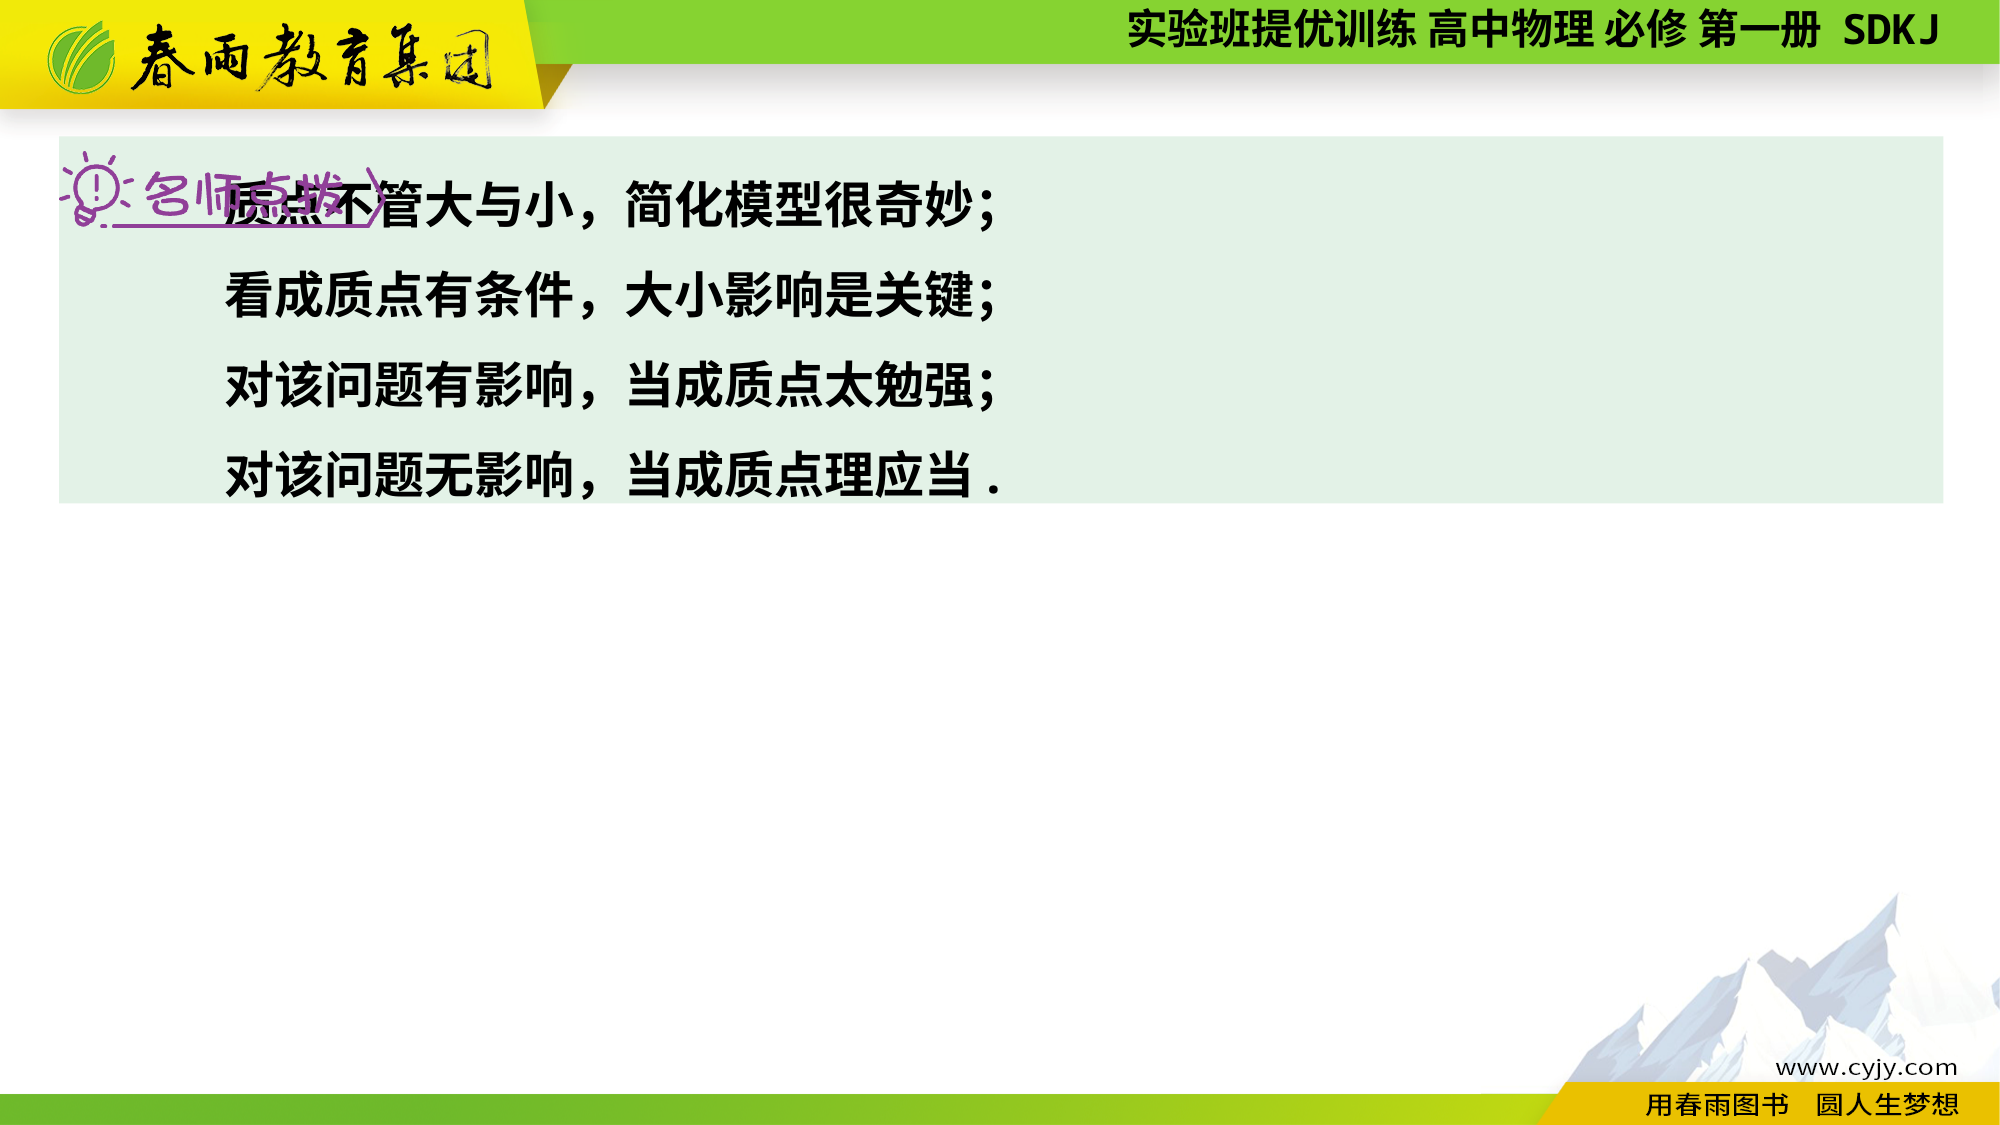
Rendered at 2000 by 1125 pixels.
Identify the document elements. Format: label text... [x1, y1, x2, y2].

picture [0, 0, 2000, 1125]
list 质点不管大与小，简化模型很奇妙； 看成质点有条件，大小影响是关键； 对该问题有影响，当成质点太勉强； 对该问题无影响，当成质点理应当. [59, 136, 1944, 504]
